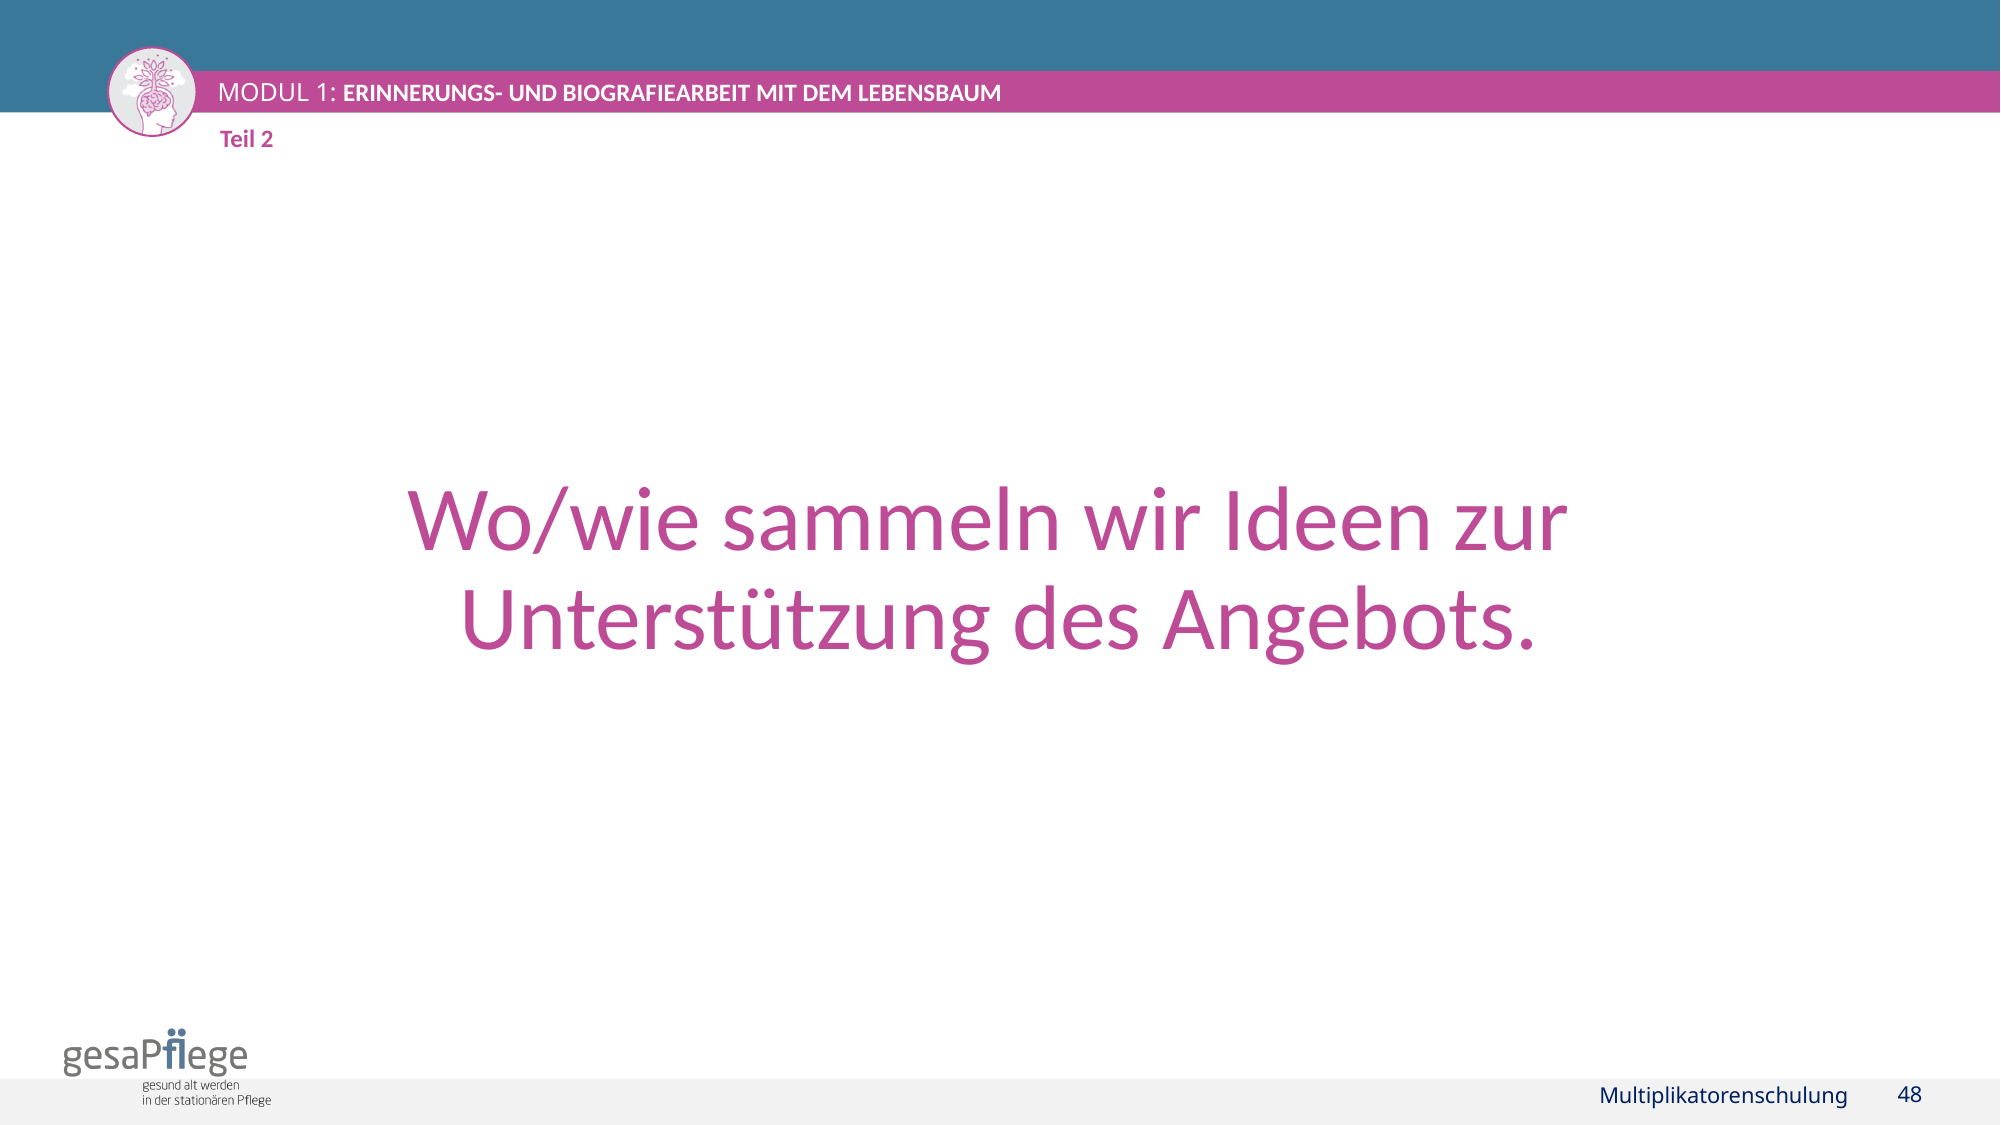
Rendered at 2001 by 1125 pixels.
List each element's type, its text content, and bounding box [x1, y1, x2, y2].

list Teil 2 [208, 120, 428, 153]
picture [62, 1027, 272, 1108]
footer Multiplikatorenschulung [1111, 1076, 1863, 1114]
slide_number 48 [1863, 1076, 1938, 1114]
subtitle Wo/wie sammeln wir Ideen zur Unterstützung des Angebots. [79, 184, 1921, 953]
